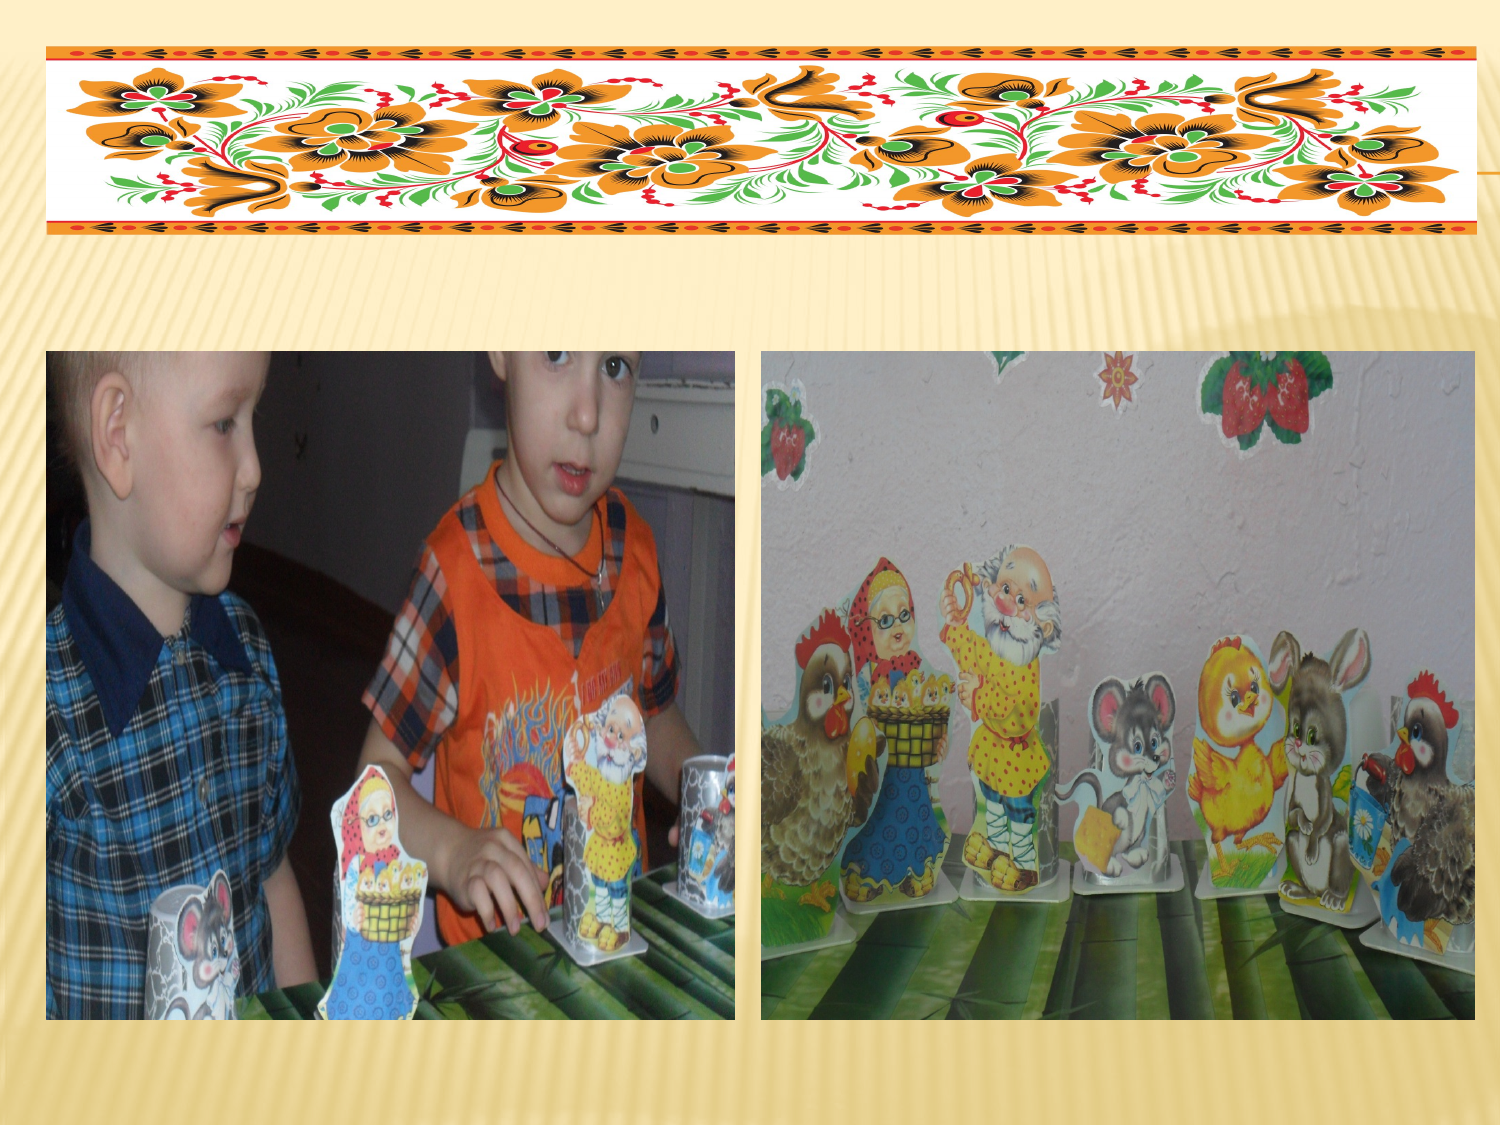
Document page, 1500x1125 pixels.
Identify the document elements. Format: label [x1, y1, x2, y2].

picture [46, 46, 1477, 235]
list [46, 351, 735, 1020]
list [761, 351, 1475, 1020]
